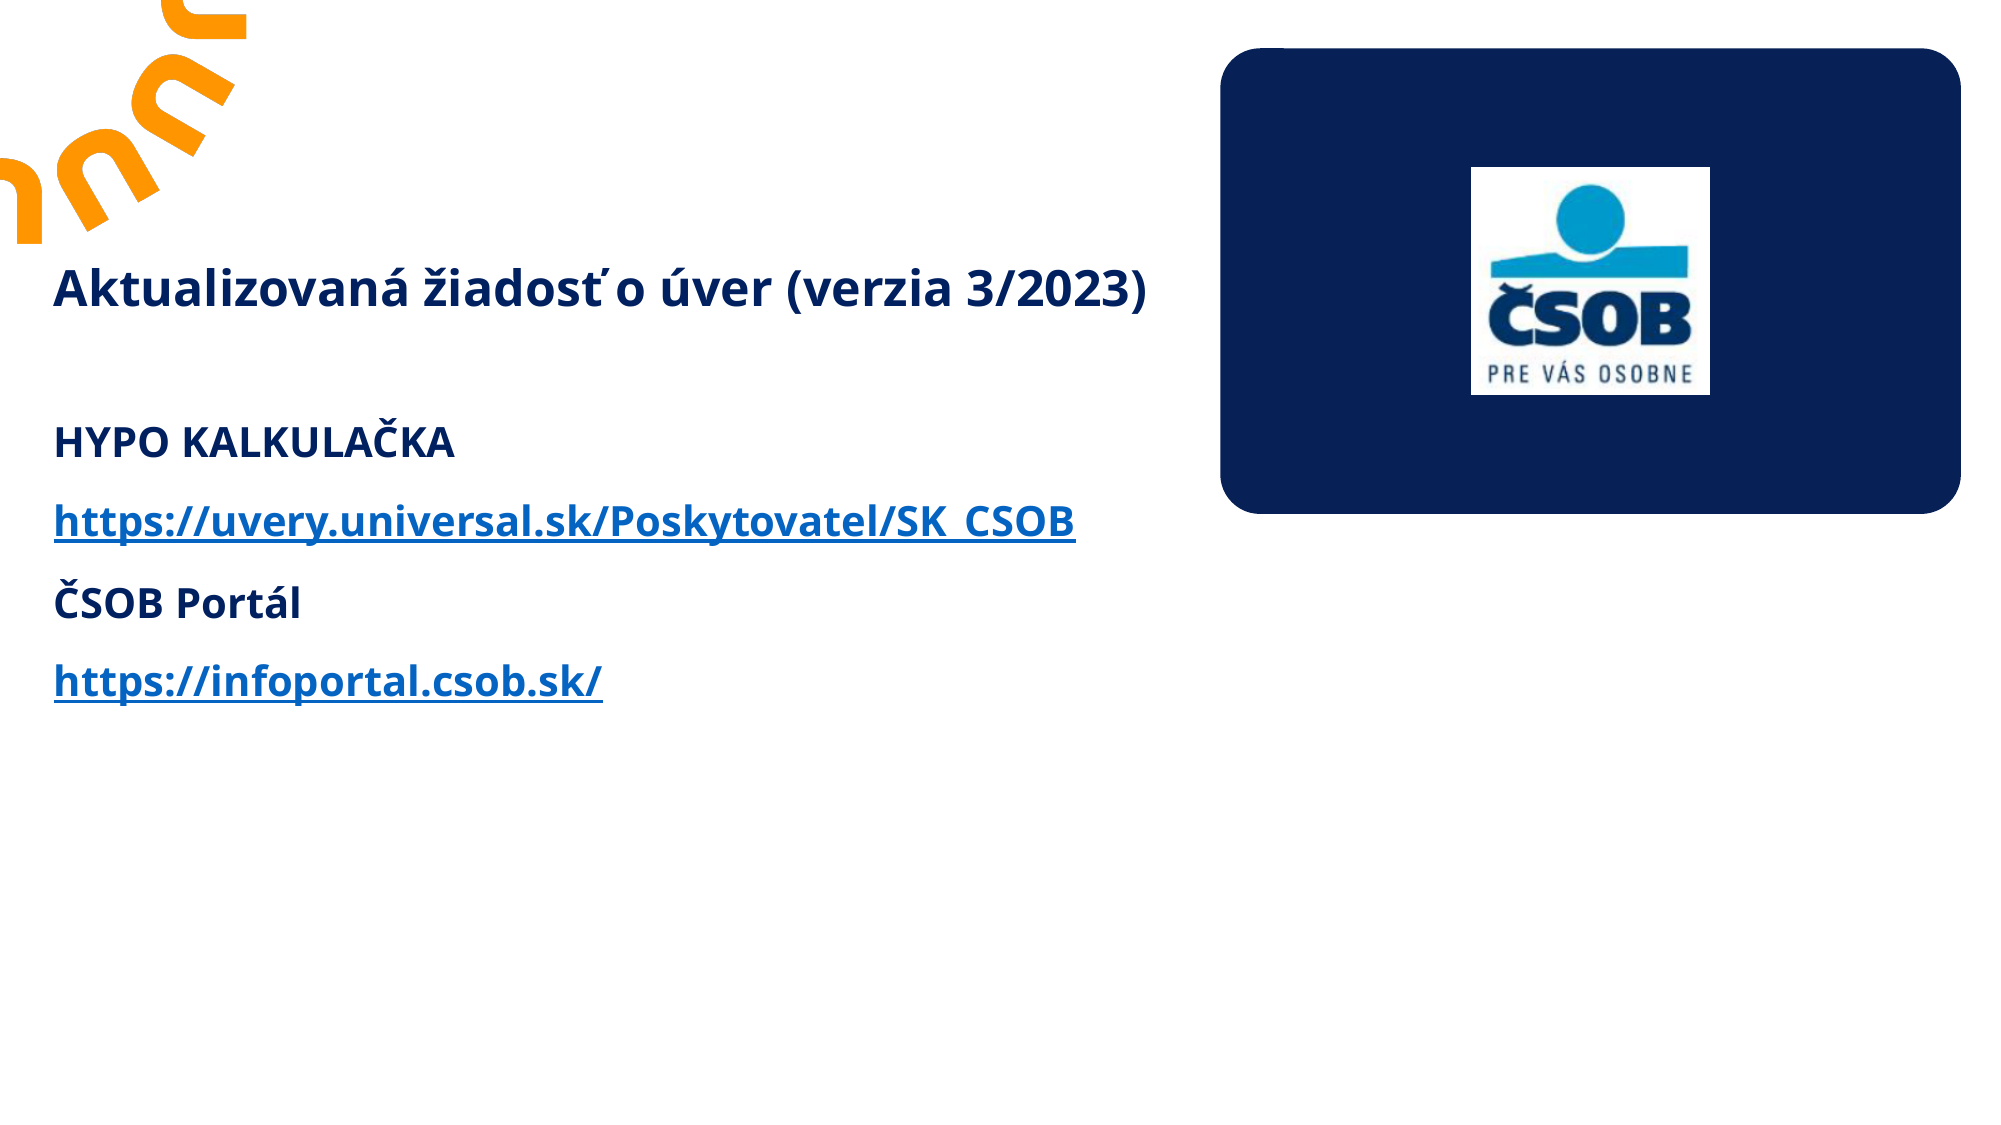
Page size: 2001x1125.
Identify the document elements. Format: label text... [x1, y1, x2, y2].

text_box [1219, 47, 1962, 515]
text_box [0, 0, 247, 245]
picture [1471, 167, 1710, 395]
text_box Aktualizovaná žiadosť o úver (verzia 3/2023) HYPO KALKULAČKA https://uvery.universal.sk/Poskytovatel/SK_CSOB ČSOB Portál https://infoportal.csob.sk/ [38, 218, 1260, 945]
